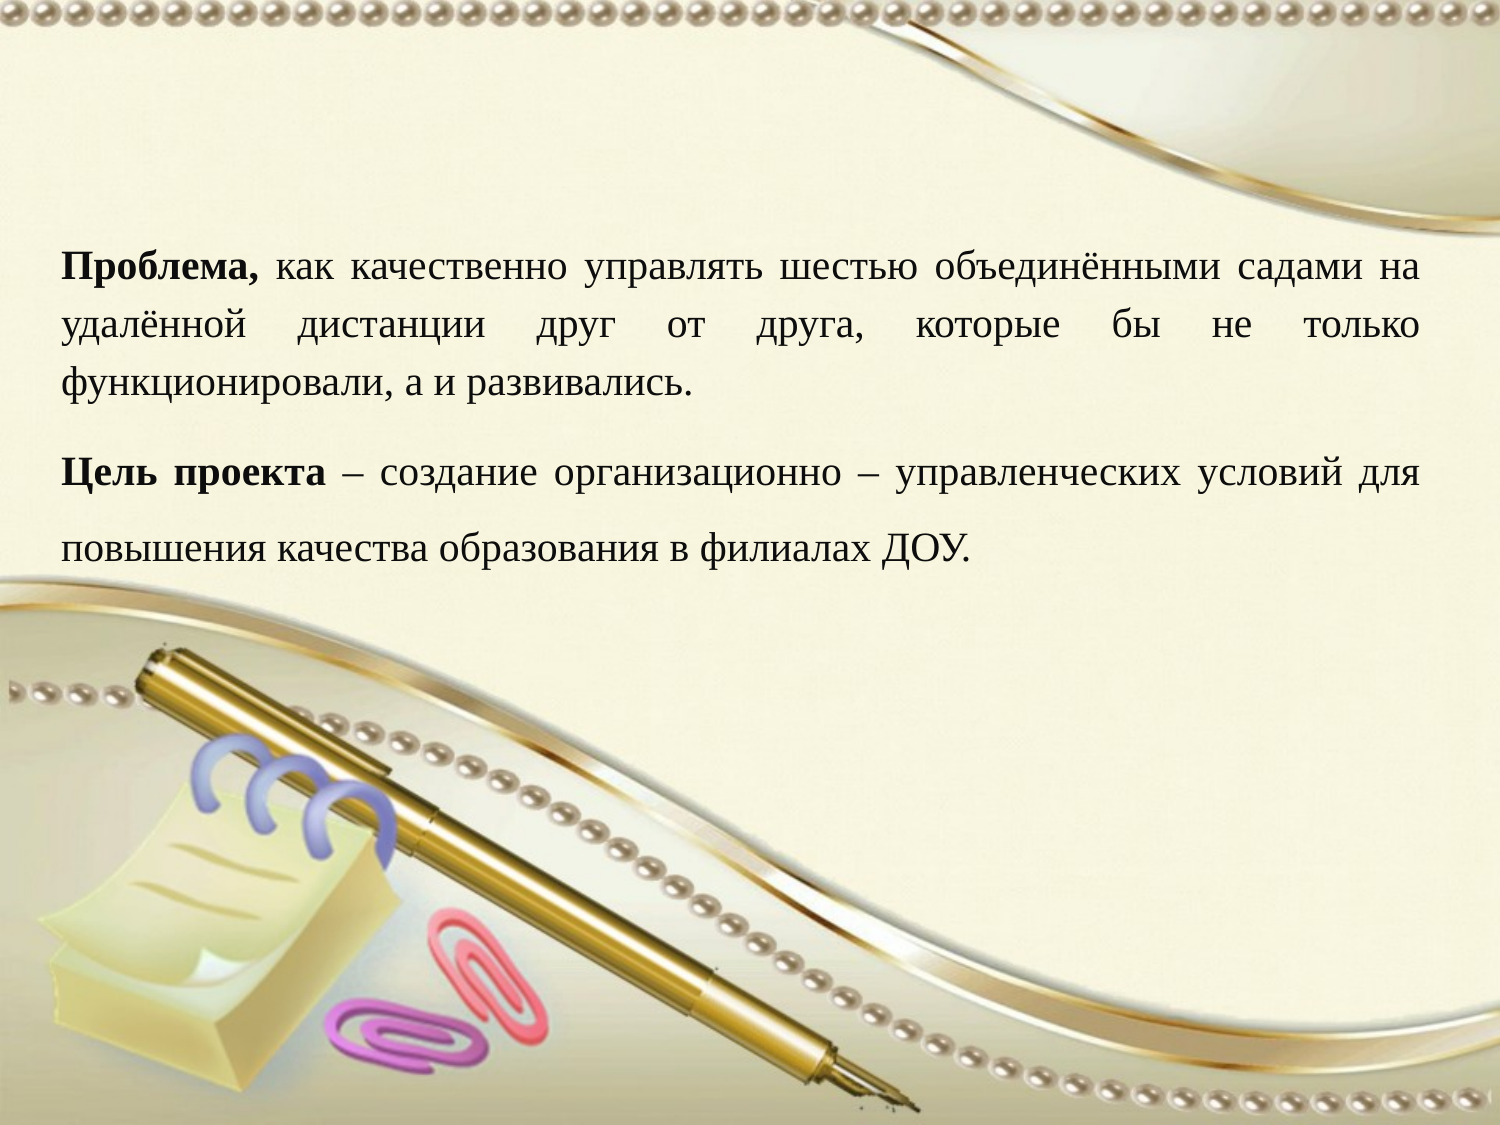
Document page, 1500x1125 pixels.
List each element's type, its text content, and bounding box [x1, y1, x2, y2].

list Проблема, как качественно управлять шестью объединёнными садами на удалённой дистанции друг от друга, которые бы не только функционировали, а и развивались. Цель проекта – создание организационно – управленческих условий для повышения качества образования в филиалах ДОУ. [46, 223, 1436, 618]
picture [0, 0, 1500, 1125]
